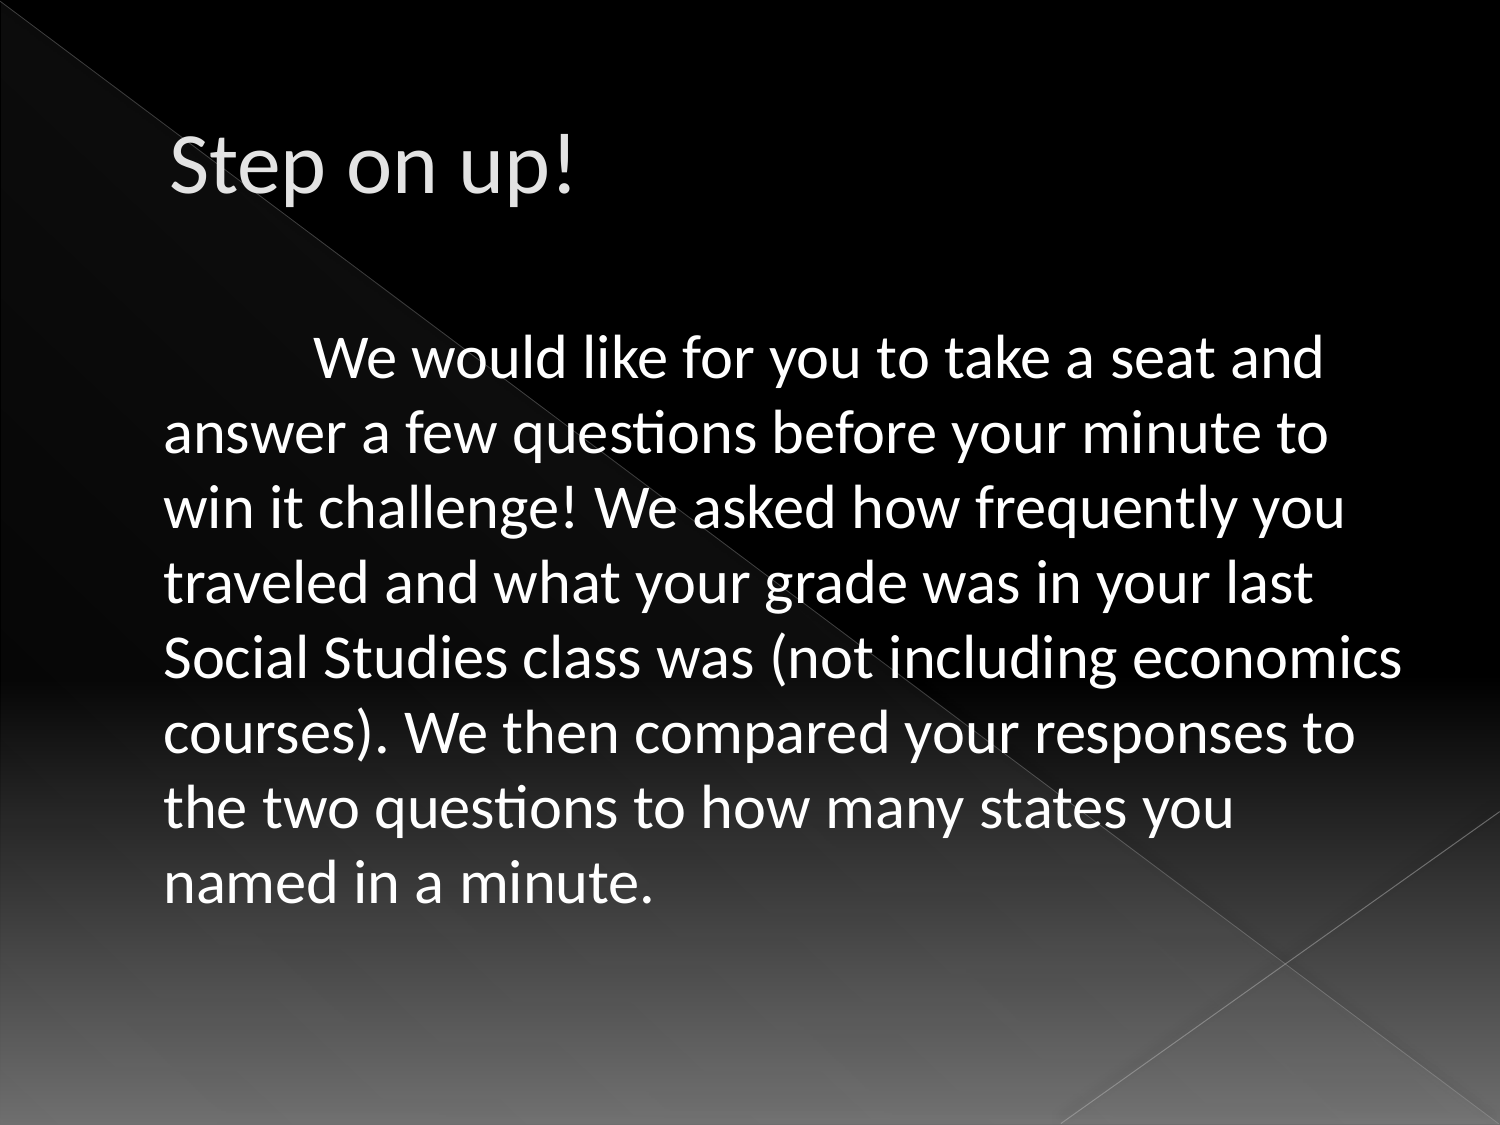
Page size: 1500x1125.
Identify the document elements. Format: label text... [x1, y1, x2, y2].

list We would like for you to take a seat and answer a few questions before your minute to win it challenge! We asked how frequently you traveled and what your grade was in your last Social Studies class was (not including economics courses). We then compared your responses to the two questions to how many states you named in a minute. [75, 308, 1425, 1059]
title Step on up! [75, 43, 1425, 274]
